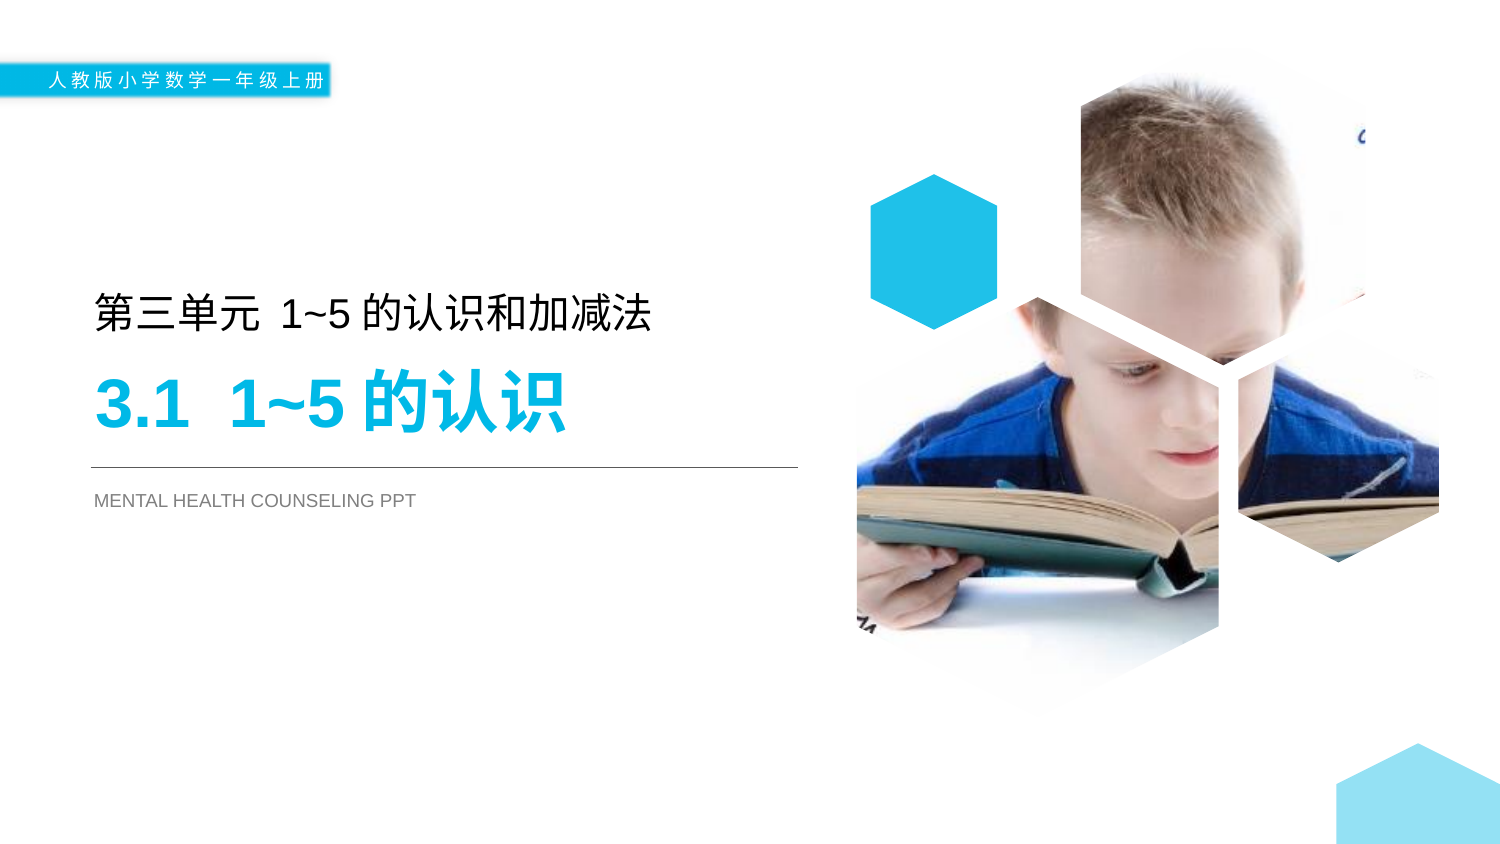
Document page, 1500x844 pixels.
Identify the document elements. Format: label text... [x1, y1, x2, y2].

picture [856, 35, 1439, 717]
text_box 人教版小学数学一年级上册 [0, 66, 328, 95]
text_box [1335, 742, 1500, 844]
text_box [869, 172, 999, 297]
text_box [79, 284, 810, 520]
